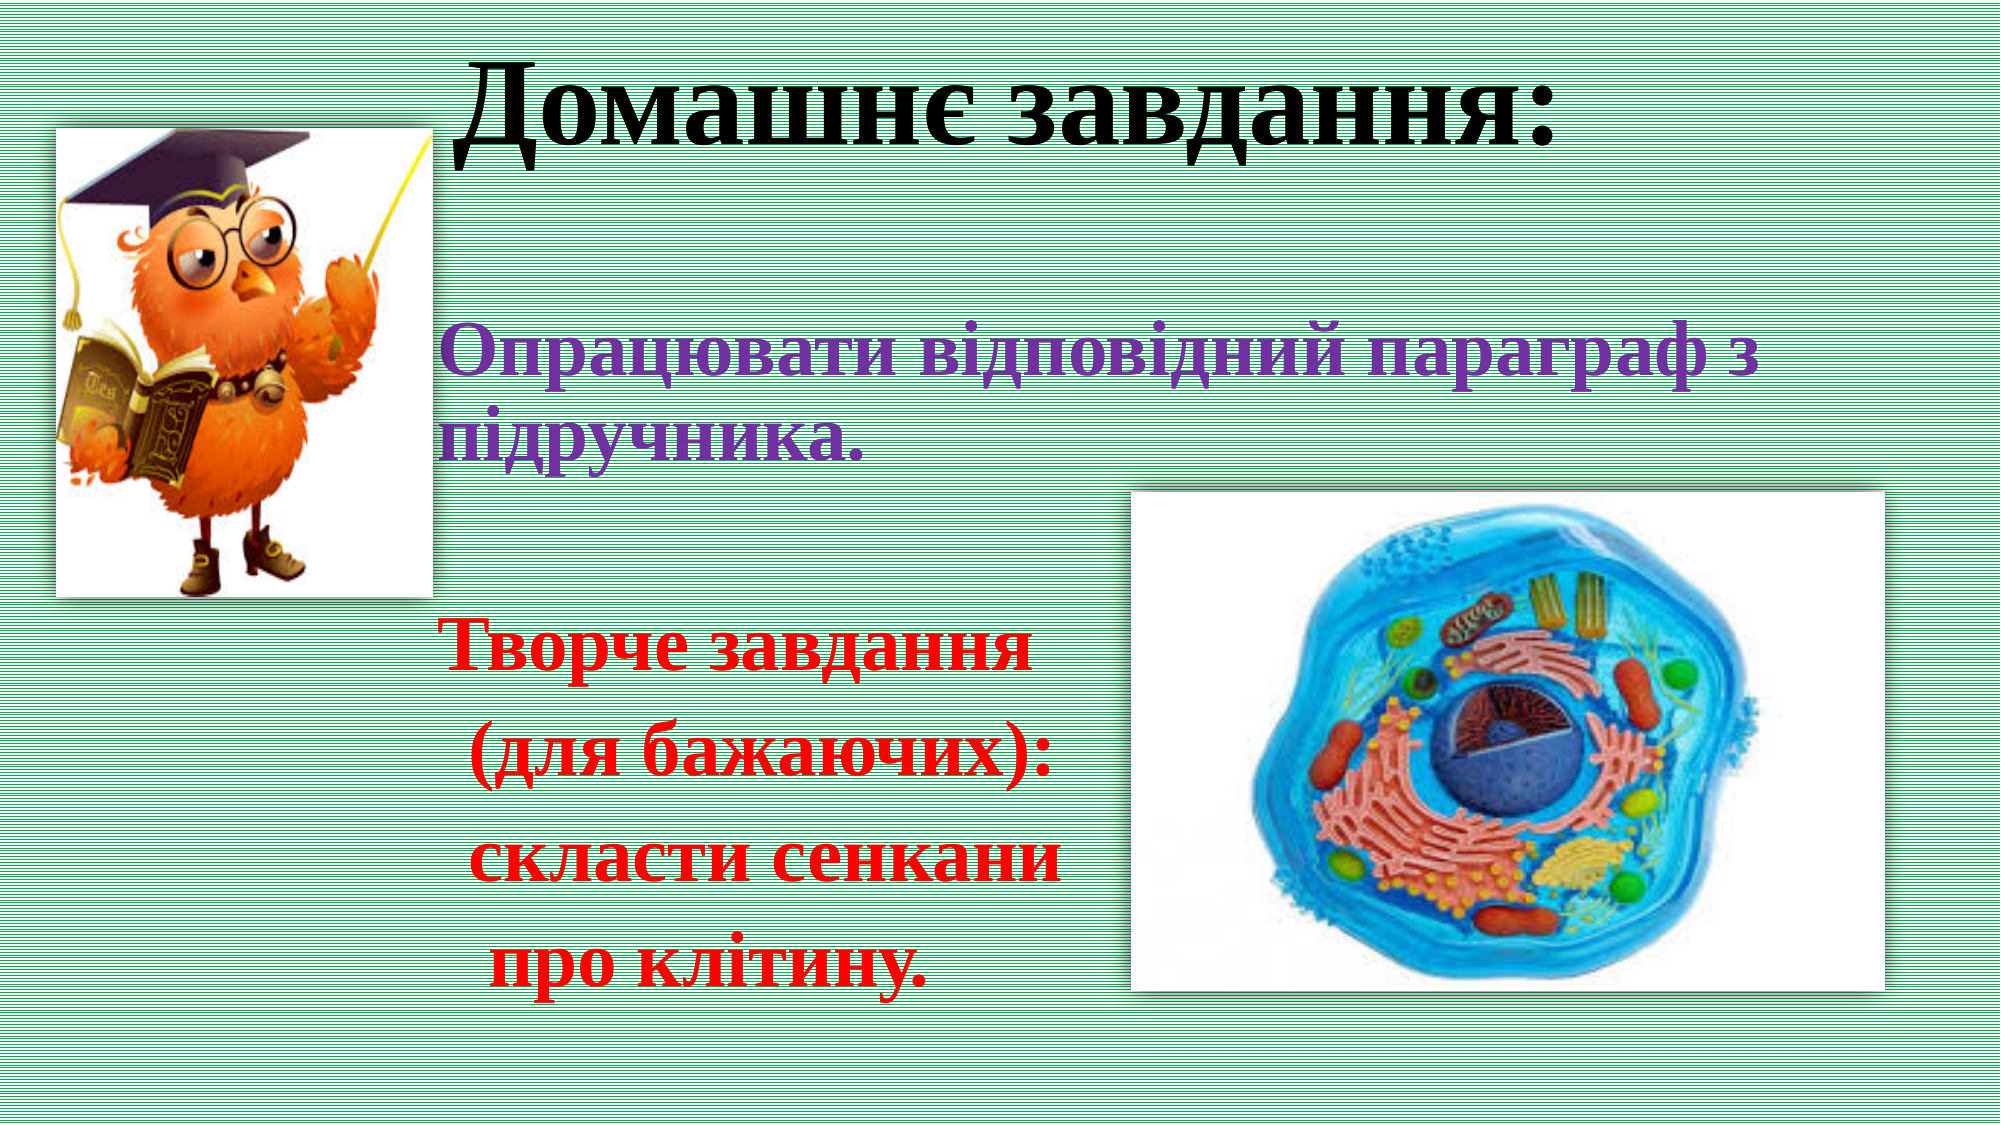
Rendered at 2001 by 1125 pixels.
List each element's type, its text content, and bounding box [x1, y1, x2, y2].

picture [1131, 492, 1885, 991]
picture [56, 128, 433, 597]
title Домашнє завдання: [137, 59, 1863, 299]
list Опрацювати відповідний параграф з підручника. Творче завдання (для бажаючих): скласти сенкани про клітину. [137, 299, 1863, 1014]
